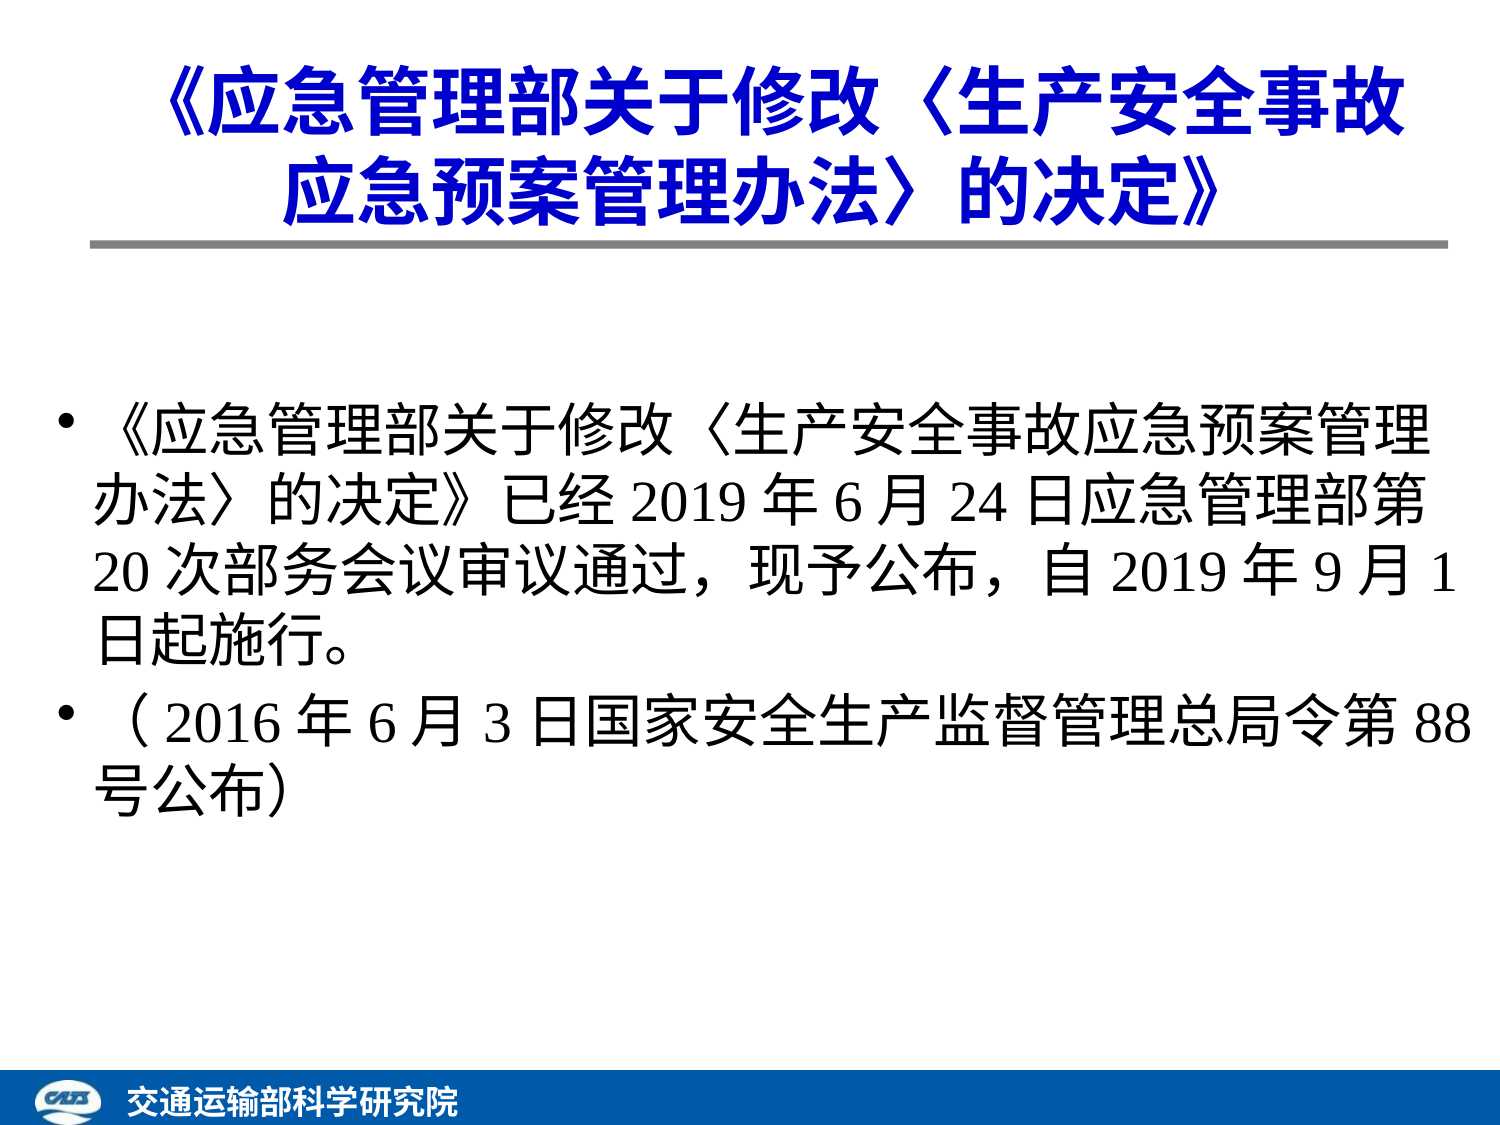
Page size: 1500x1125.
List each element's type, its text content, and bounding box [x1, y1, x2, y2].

text_box 《应急管理部关于修改〈生产安全事故应急预案管理办法〉的决定》 [113, 47, 1425, 243]
picture [0, 1070, 1500, 1125]
text_box 《应急管理部关于修改〈生产安全事故应急预案管理办法〉的决定》已经2019年6月24日应急管理部第20次部务会议审议通过，现予公布，自2019年9月1日起施行。 （2016年6月3日国家安全生产监督管理总局令第88号公布） [41, 385, 1500, 914]
